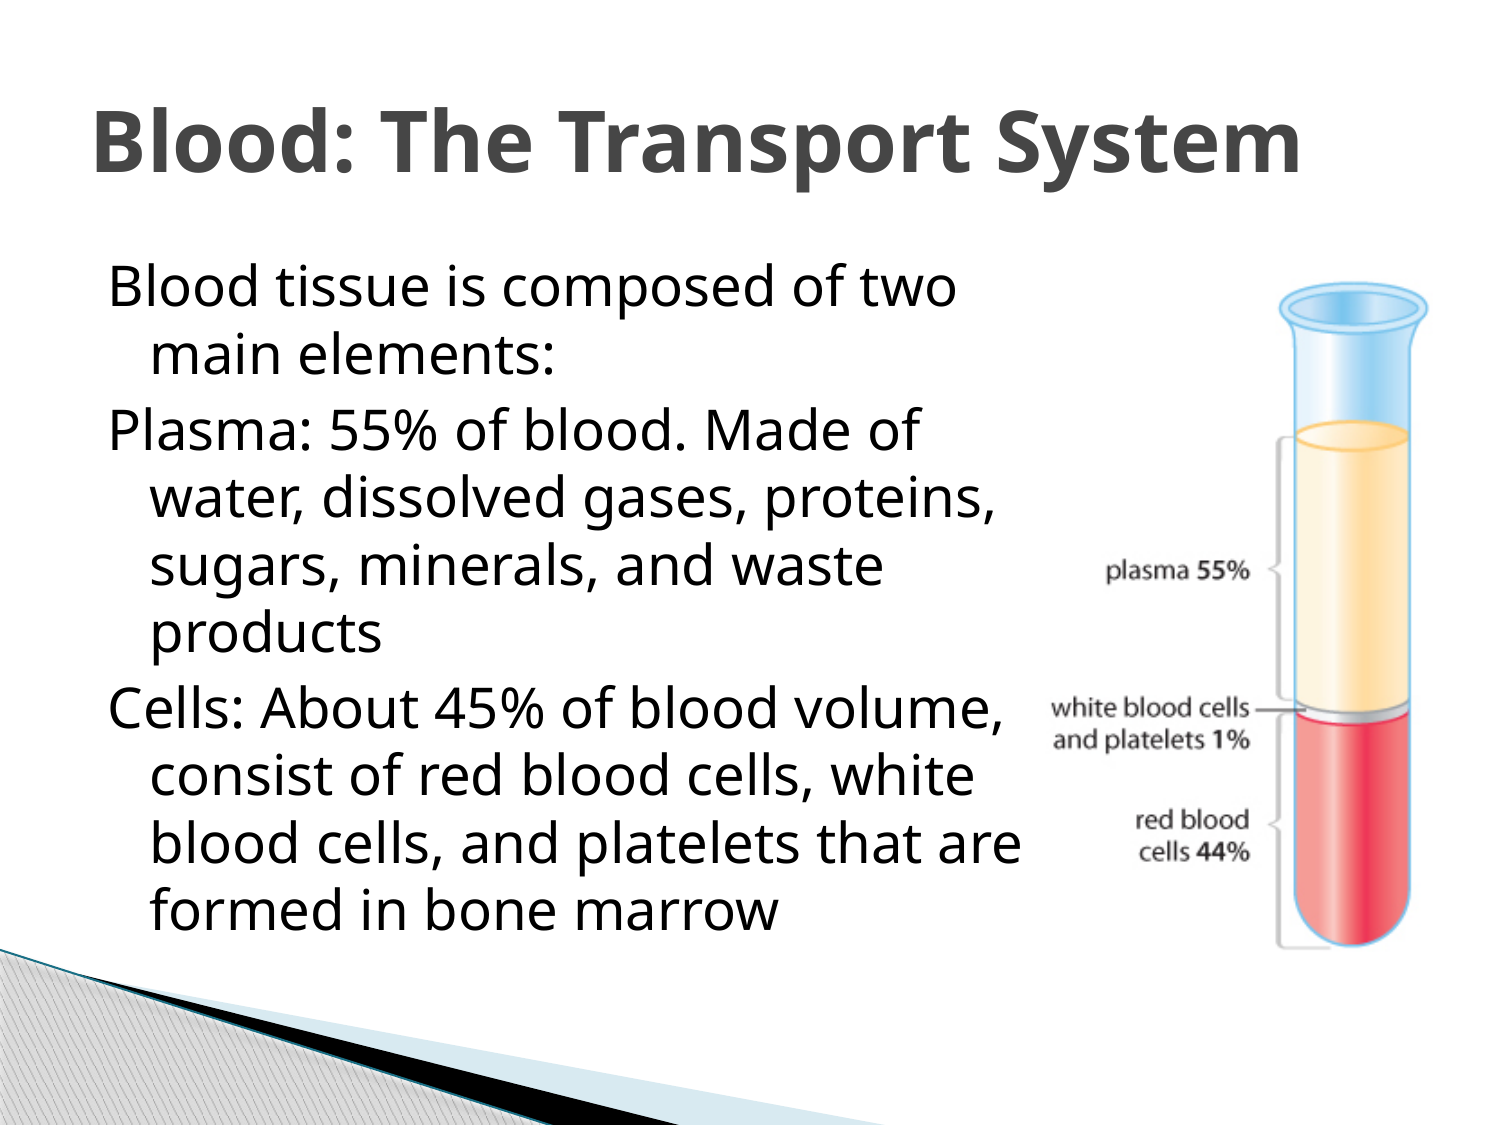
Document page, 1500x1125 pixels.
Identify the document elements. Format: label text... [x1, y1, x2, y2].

picture [1045, 278, 1433, 953]
list Blood tissue is composed of two main elements: Plasma: 55% of blood. Made of water, dissolved gases, proteins, sugars, minerals, and waste products Cells: About 45% of blood volume, consist of red blood cells, white blood cells, and platelets that are formed in bone marrow [75, 242, 1093, 986]
title Blood: The Transport System [75, 45, 1425, 233]
